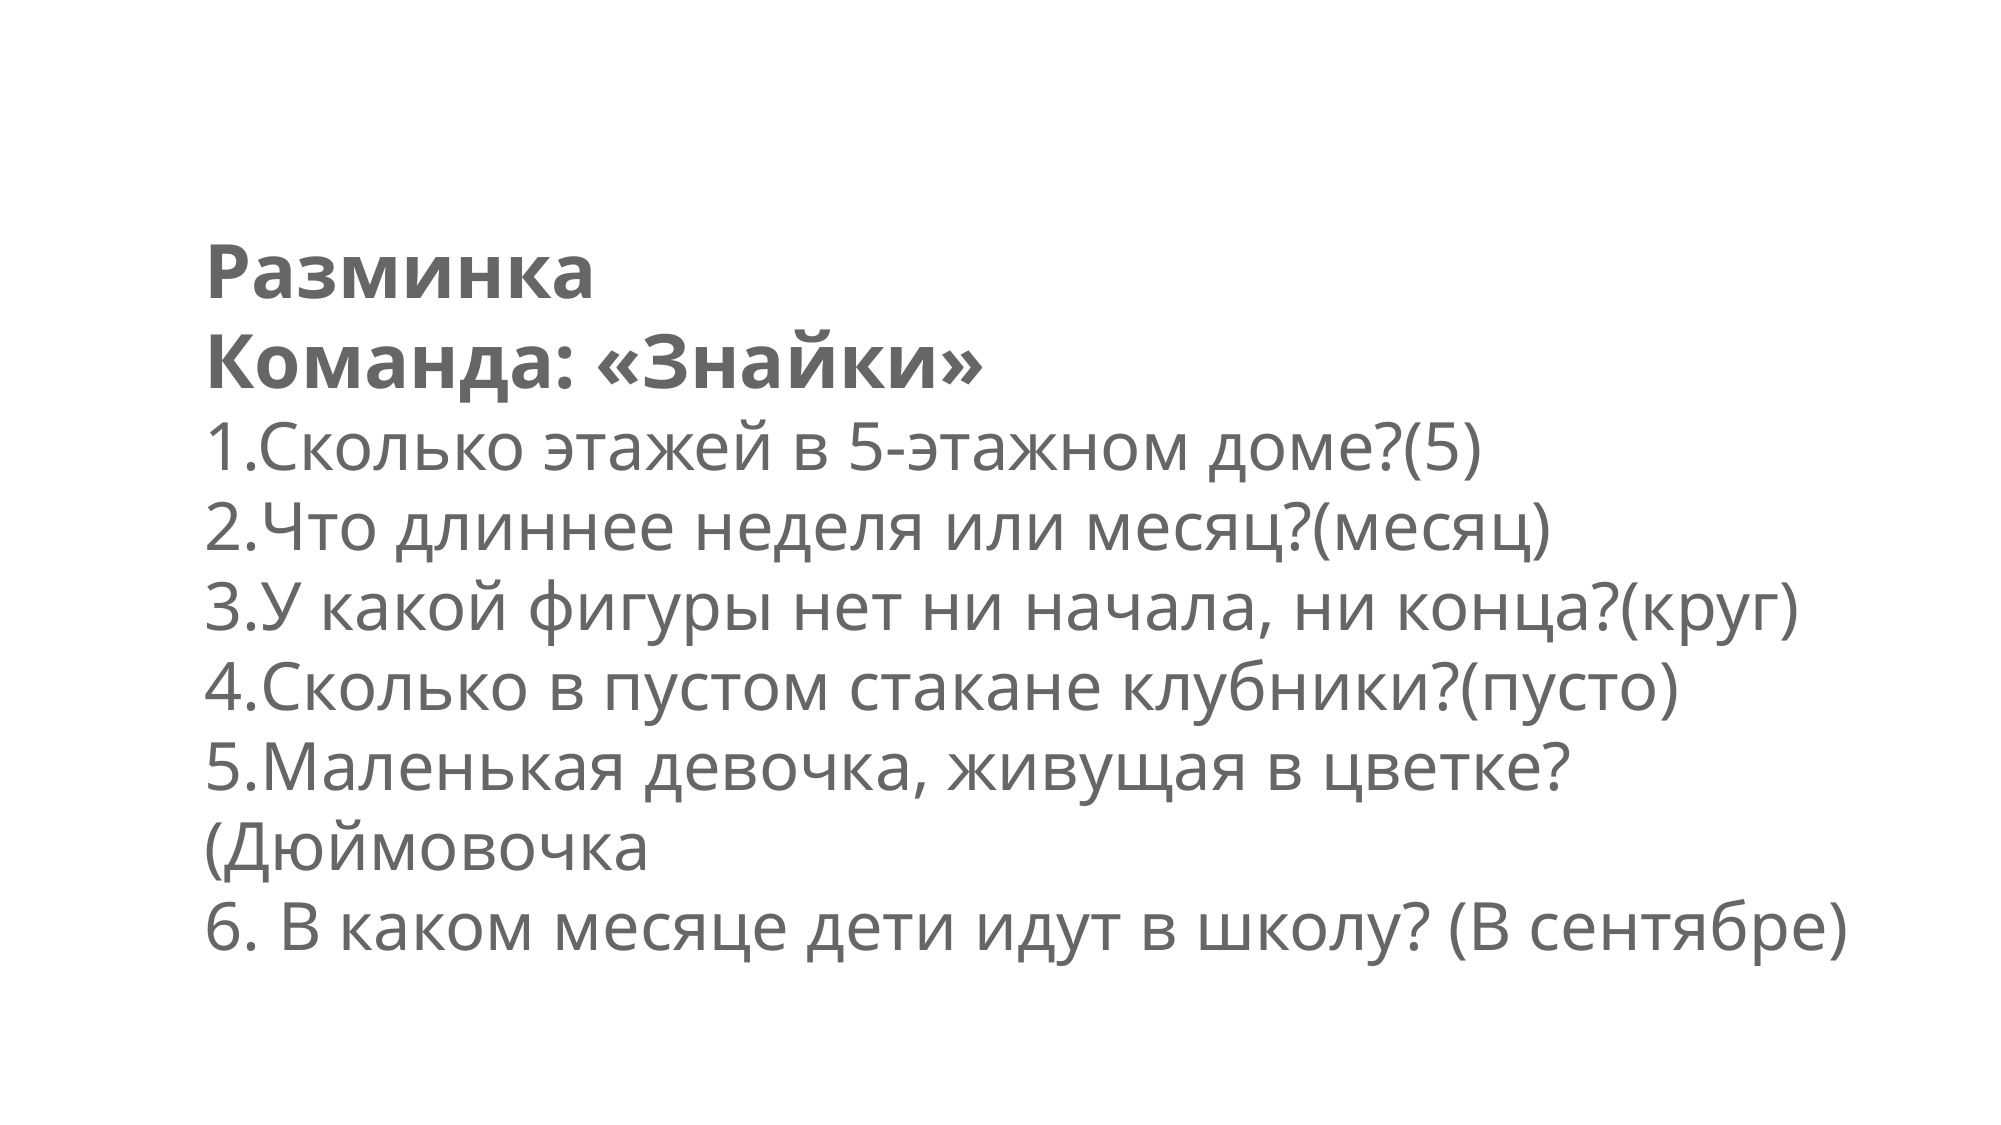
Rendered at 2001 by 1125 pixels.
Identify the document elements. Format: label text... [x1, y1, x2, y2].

text_box Разминка Команда: «Знайки» 1.Сколько этажей в 5-этажном доме?(5) Что длиннее неделя или месяц?(месяц) У какой фигуры нет ни начала, ни конца?(круг) Сколько в пустом стакане клубники?(пусто) Маленькая девочка, живущая в цветке? (Дюймовочка 6. В каком месяце дети идут в школу? (В сентябре) [189, 216, 1915, 971]
title [140, 59, 1865, 979]
